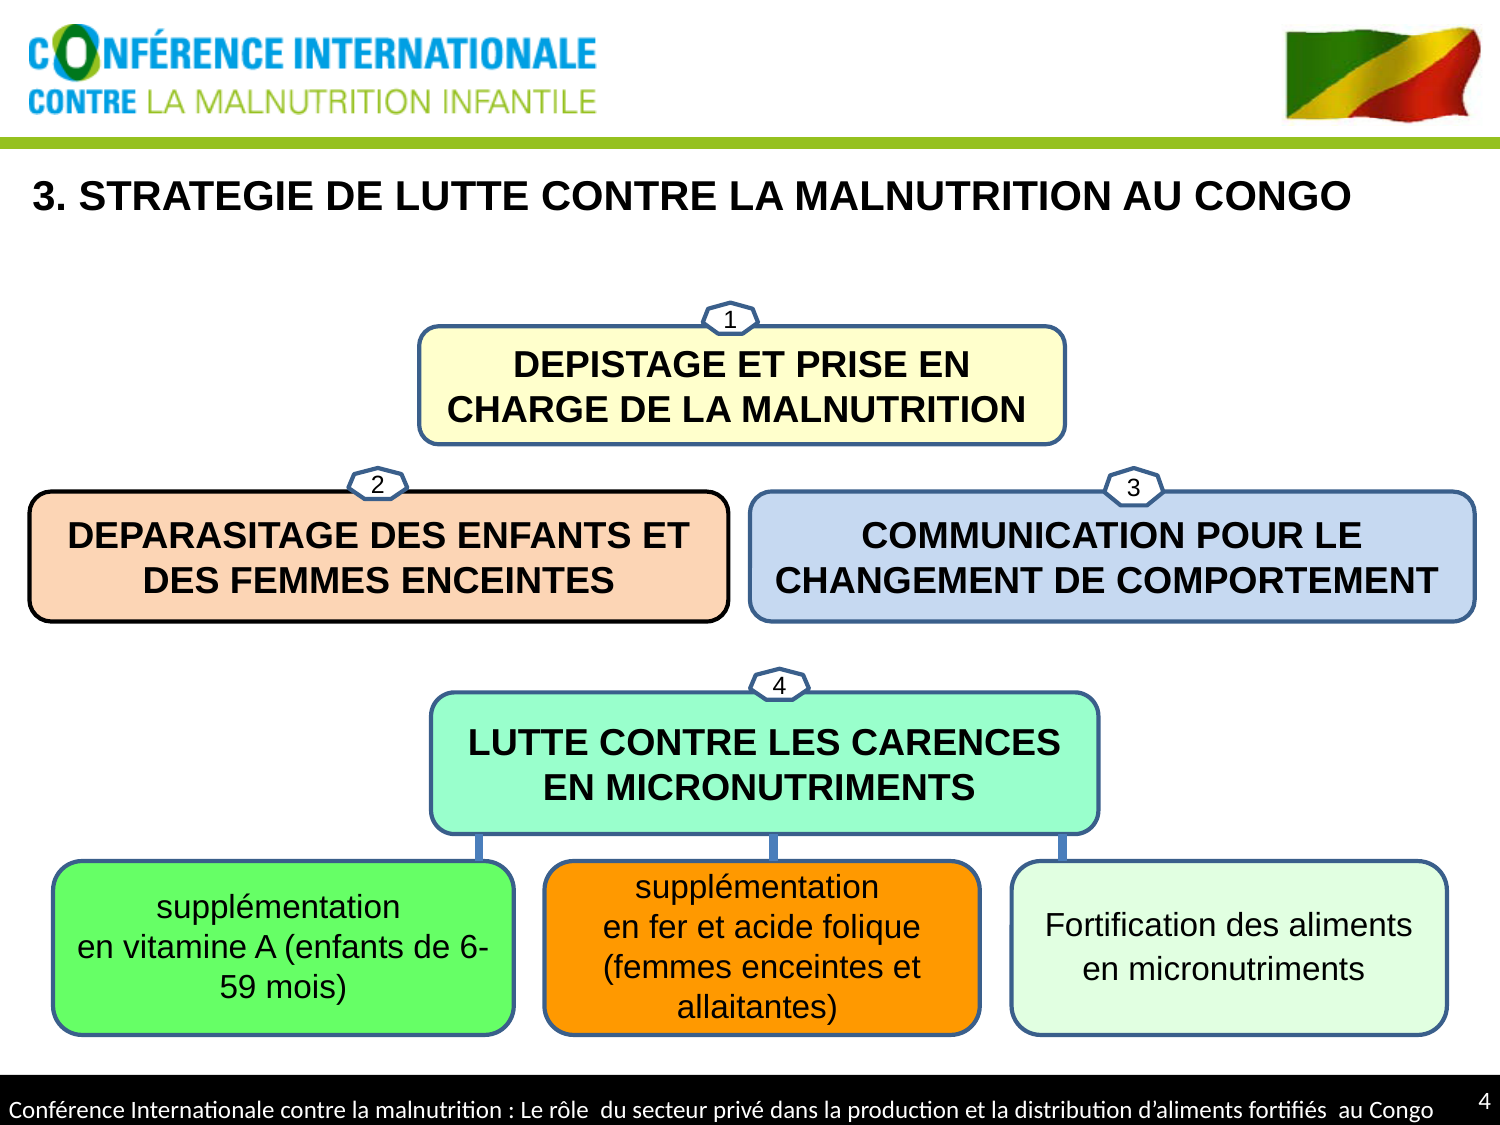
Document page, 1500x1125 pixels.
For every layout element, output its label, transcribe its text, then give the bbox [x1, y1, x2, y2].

text_box 3. STRATEGIE DE LUTTE CONTRE LA MALNUTRITION AU CONGO [17, 160, 1464, 226]
text_box [0, 135, 1500, 151]
text_box LUTTE CONTRE LES CARENCES EN MICRONUTRIMENTS [428, 690, 1101, 837]
text_box 1 [700, 300, 761, 336]
text_box DEPISTAGE ET PRISE EN CHARGE DE LA MALNUTRITION [417, 324, 1068, 447]
picture [1281, 24, 1483, 126]
picture [29, 24, 597, 115]
footer Conférence Internationale contre la malnutrition : Le rôle du secteur privé dans la production et la distribution d’aliments fortifiés au Congo [0, 1074, 1464, 1125]
text_box 4 [748, 666, 811, 702]
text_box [749, 467, 1475, 622]
text_box 2 [346, 465, 410, 502]
text_box supplémentation en fer et acide folique (femmes enceintes et allaitantes) [542, 858, 982, 1038]
text_box DEPARASITAGE DES ENFANTS ET DES FEMMES ENCEINTES [27, 489, 731, 624]
text_box supplémentation en vitamine A (enfants de 6-59 mois) [50, 858, 516, 1038]
slide_number 4 [1156, 1069, 1500, 1125]
text_box Fortification des aliments en micronutriments [1009, 858, 1450, 1038]
